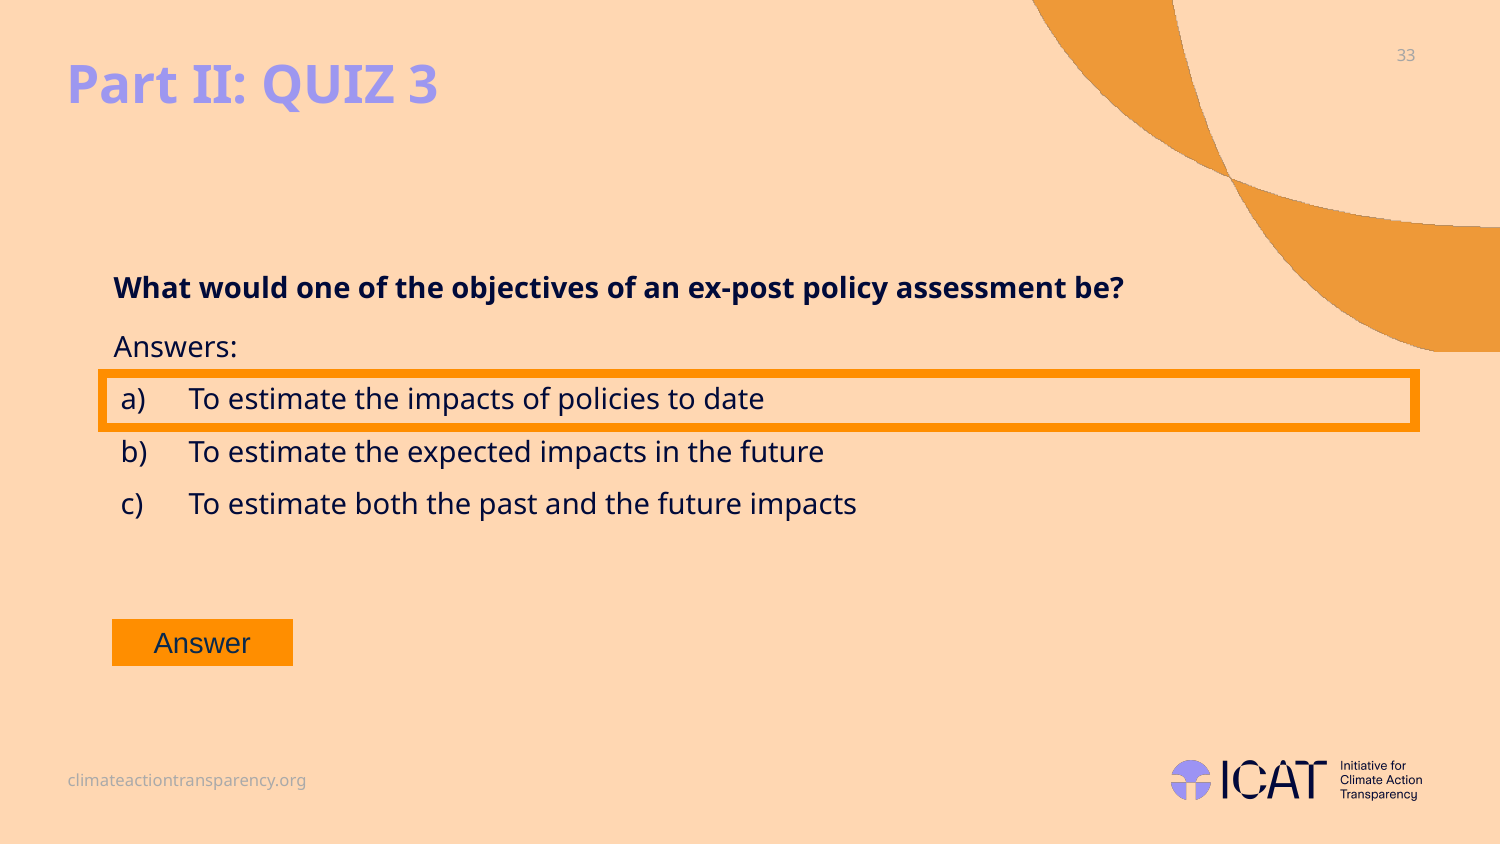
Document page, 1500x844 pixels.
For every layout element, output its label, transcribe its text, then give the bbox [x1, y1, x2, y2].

text_box Answer [112, 619, 292, 665]
table_cell Very likely [1412, 370, 1419, 431]
text_box [102, 373, 1415, 428]
list What would one of the objectives of an ex-post policy assessment be? [98, 204, 1416, 363]
title Part II: QUIZ 3 [51, 35, 1449, 130]
picture [976, 0, 1500, 352]
list Answers: To estimate the impacts of policies to date To estimate the expected impacts in the future To estimate both the past and the future impacts [98, 363, 1412, 684]
picture [1171, 724, 1459, 835]
